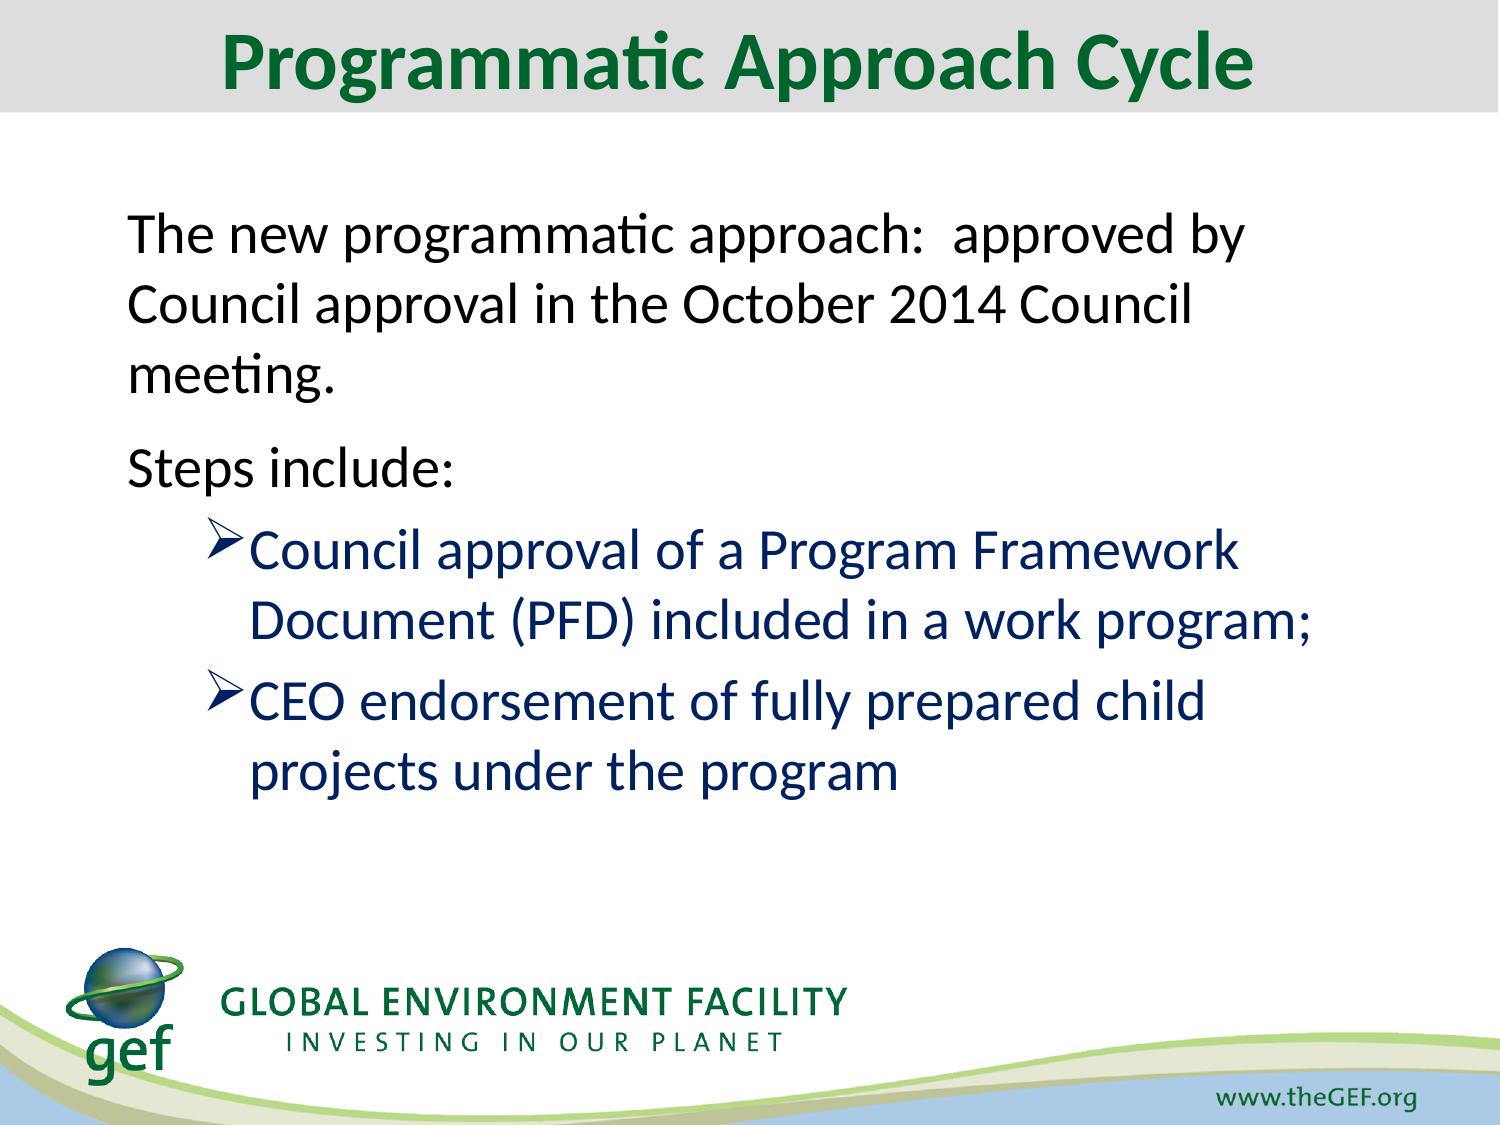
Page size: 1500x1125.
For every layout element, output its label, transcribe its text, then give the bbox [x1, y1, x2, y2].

picture [0, 920, 1500, 1125]
text_box Programmatic Approach Cycle [0, 0, 1499, 113]
list The new programmatic approach: approved by Council approval in the October 2014 Council meeting. Steps include: Council approval of a Program Framework Document (PFD) included in a work program; CEO endorsement of fully prepared child projects under the program [112, 187, 1351, 913]
